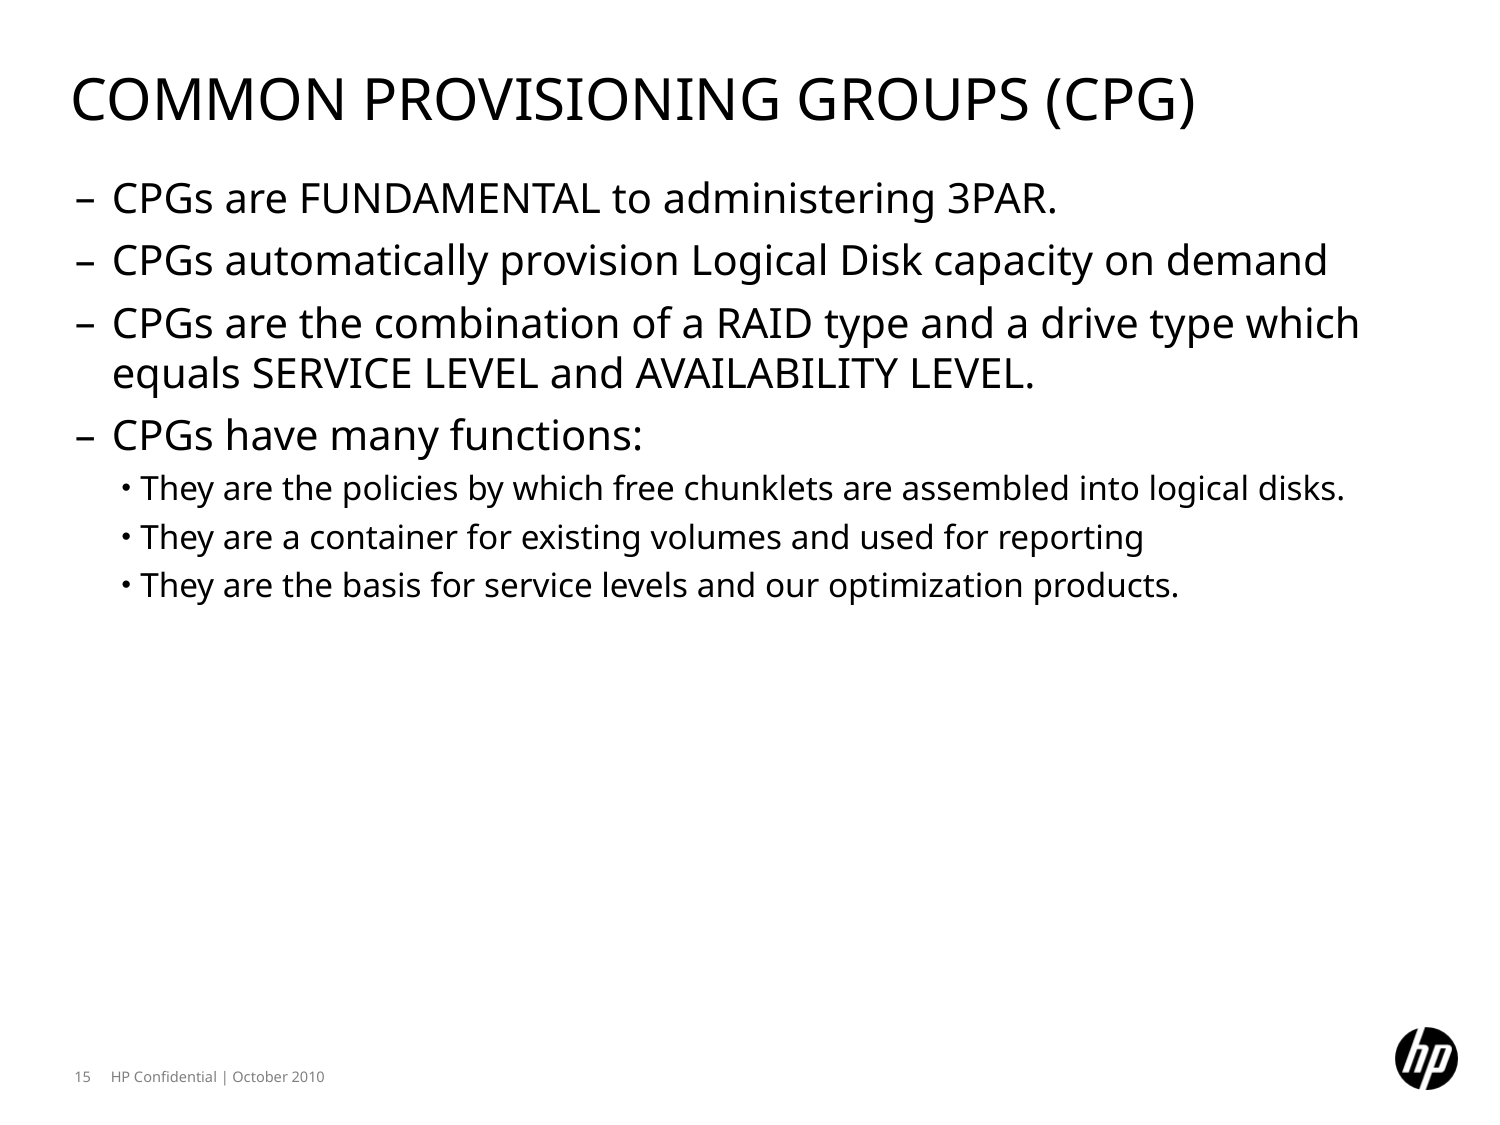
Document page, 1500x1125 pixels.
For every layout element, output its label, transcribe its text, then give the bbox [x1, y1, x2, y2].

picture [1393, 1025, 1460, 1092]
title Common Provisioning Groups (CPG) [55, 55, 1451, 128]
list CPGs are FUNDAMENTAL to administering 3PAR. CPGs automatically provision Logical Disk capacity on demand CPGs are the combination of a RAID type and a drive type which equals SERVICE LEVEL and AVAILABILITY LEVEL. CPGs have many functions: They are the policies by which free chunklets are assembled into logical disks. They are a container for existing volumes and used for reporting They are the basis for service levels and our optimization products. [59, 163, 1456, 1005]
